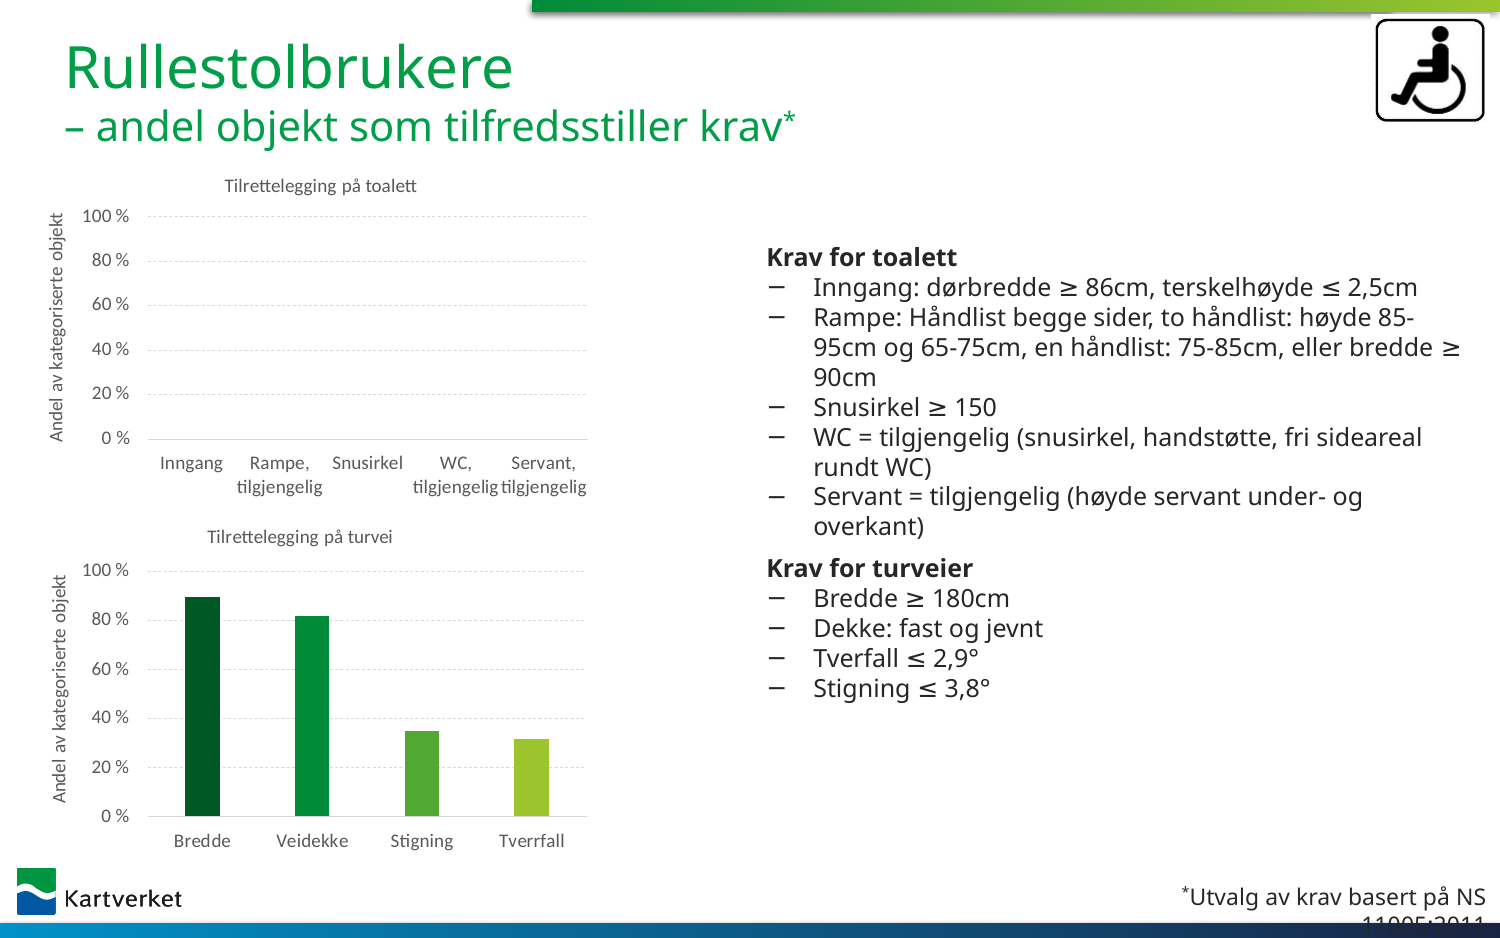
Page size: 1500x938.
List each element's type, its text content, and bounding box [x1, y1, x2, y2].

text_box Krav for turveier Bredde ≥ 180cm Dekke: fast og jevnt Tverfall ≤ 2,9° Stigning ≤ 3,8° [751, 545, 1483, 710]
text_box *Utvalg av krav basert på NS 11005:2011 [1068, 873, 1500, 938]
picture [1371, 13, 1491, 127]
text_box Krav for toalett Inngang: dørbredde ≥ 86cm, terskelhøyde ≤ 2,5cm Rampe: Håndlist begge sider, to håndlist: høyde 85-95cm og 65-75cm, en håndlist: 75-85cm, eller bredde ≥ 90cm Snusirkel ≥ 150 WC = tilgjengelig (snusirkel, handstøtte, fri sideareal rundt WC) Servant = tilgjengelig (høyde servant under- og overkant) [751, 234, 1483, 545]
picture [41, 520, 598, 859]
text_box Rullestolbrukere – andel objekt som tilfredsstiller krav* [49, 14, 1431, 158]
picture [41, 166, 599, 505]
